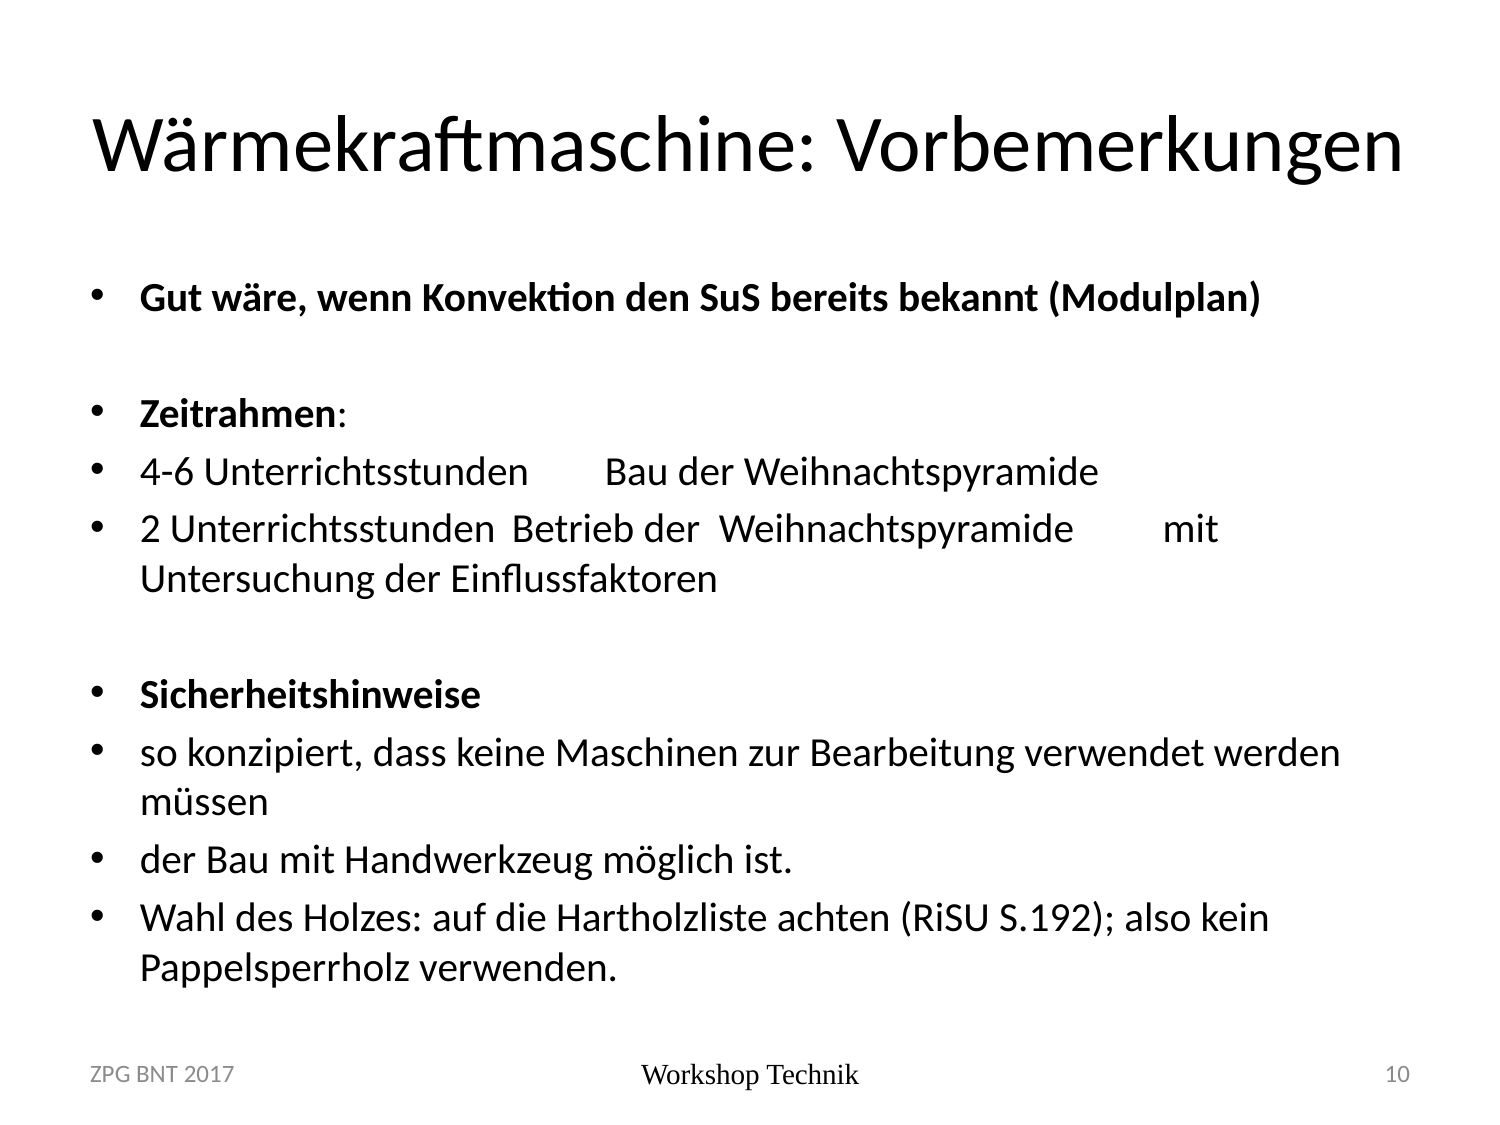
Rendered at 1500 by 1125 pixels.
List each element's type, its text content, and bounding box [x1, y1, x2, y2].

footer Workshop Technik [512, 1042, 988, 1103]
title Wärmekraftmaschine: Vorbemerkungen [75, 45, 1425, 233]
list Gut wäre, wenn Konvektion den SuS bereits bekannt (Modulplan) Zeitrahmen: 4-6 Unterrichtsstunden Bau der Weihnachtspyramide 2 Unterrichtsstunden Betrieb der Weihnachtspyramide mit Untersuchung der Einflussfaktoren Sicherheitshinweise so konzipiert, dass keine Maschinen zur Bearbeitung verwendet werden müssen der Bau mit Handwerkzeug möglich ist. Wahl des Holzes: auf die Hartholzliste achten (RiSU S.192); also kein Pappelsperrholz verwenden. [75, 262, 1425, 1005]
slide_number ZPG BNT 2017 [75, 1042, 425, 1103]
slide_number 10 [1074, 1042, 1425, 1103]
